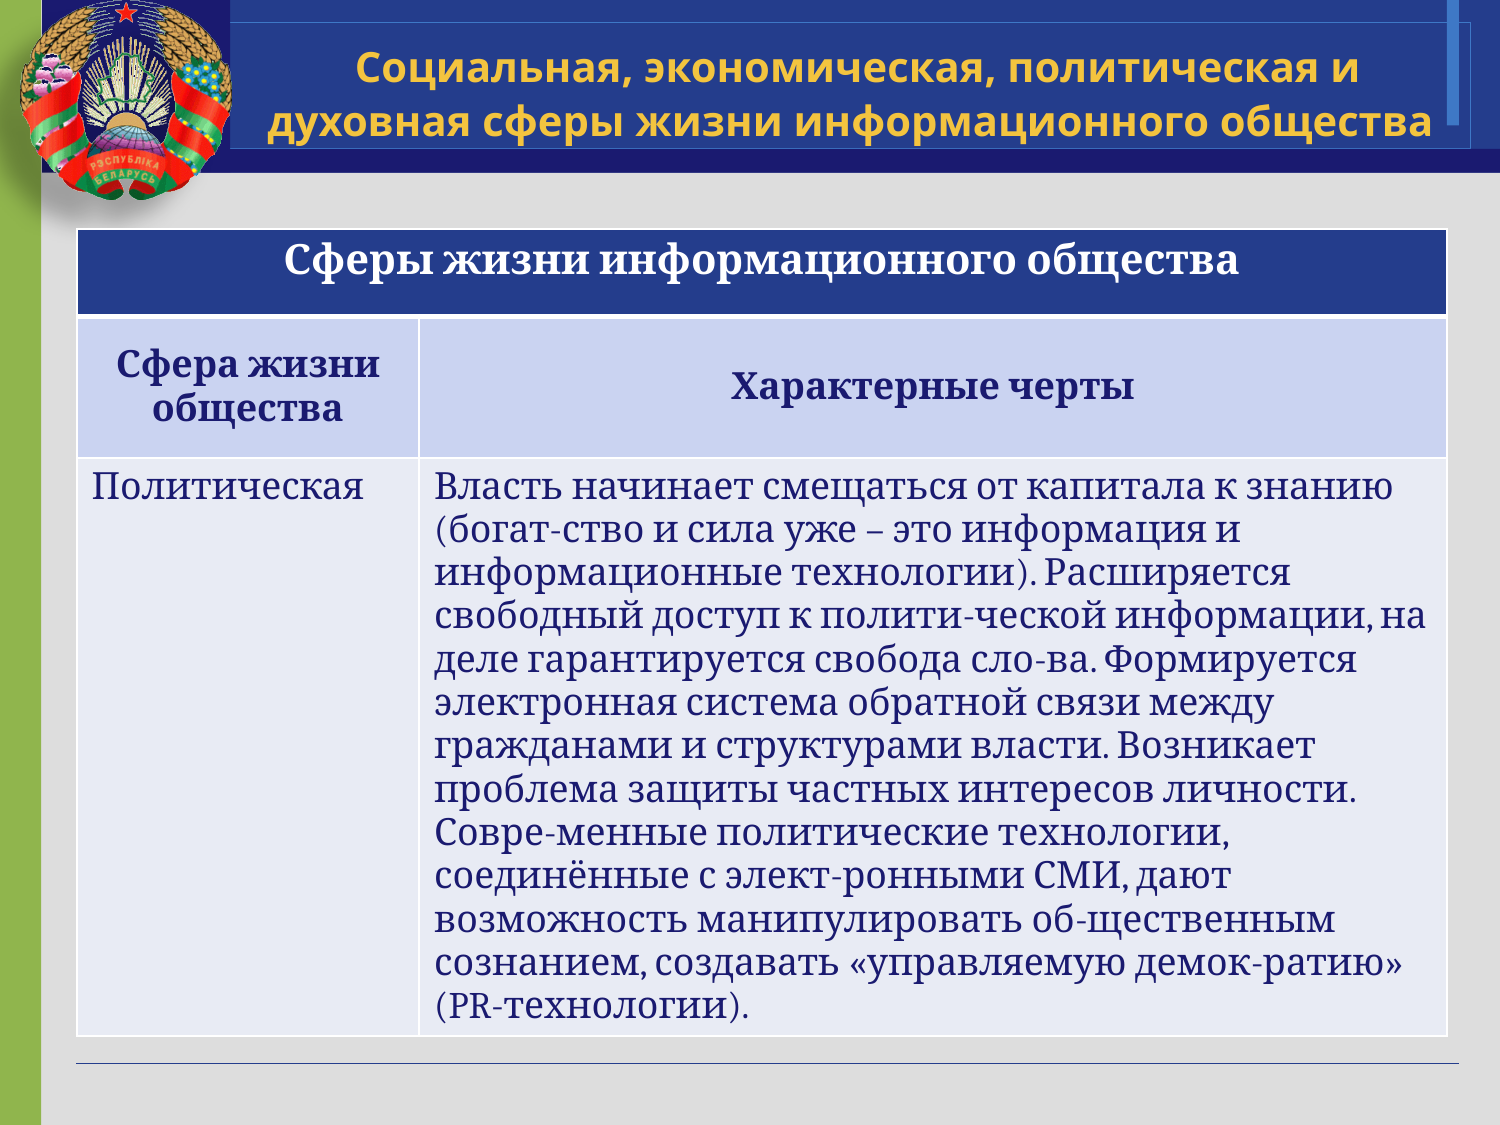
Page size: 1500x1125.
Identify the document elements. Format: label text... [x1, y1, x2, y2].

table_cell Характерные черты [420, 319, 1446, 457]
table_cell Власть начинает смещаться от капитала к знанию (богат-ство и сила уже – это информация и информационные технологии). Расширяется свободный доступ к полити-ческой информации, на деле гарантируется свобода сло-ва. Формируется электронная система обратной связи между гражданами и структурами власти. Возникает проблема защиты частных интересов личности. Совре-менные политические технологии, соединённые с элект-ронными СМИ, дают возможность манипулировать об-щественным сознанием, создавать «управляемую демок-ратию» (PR-технологии). [420, 459, 1446, 1035]
title Социальная, экономическая, политическая и духовная сферы жизни информационного общества [218, 38, 1483, 131]
table_header Сферы жизни информационного общества [78, 230, 1446, 314]
table_cell Политическая [78, 459, 418, 1035]
table_cell Сфера жизни общества [78, 319, 418, 457]
picture [20, 0, 232, 200]
